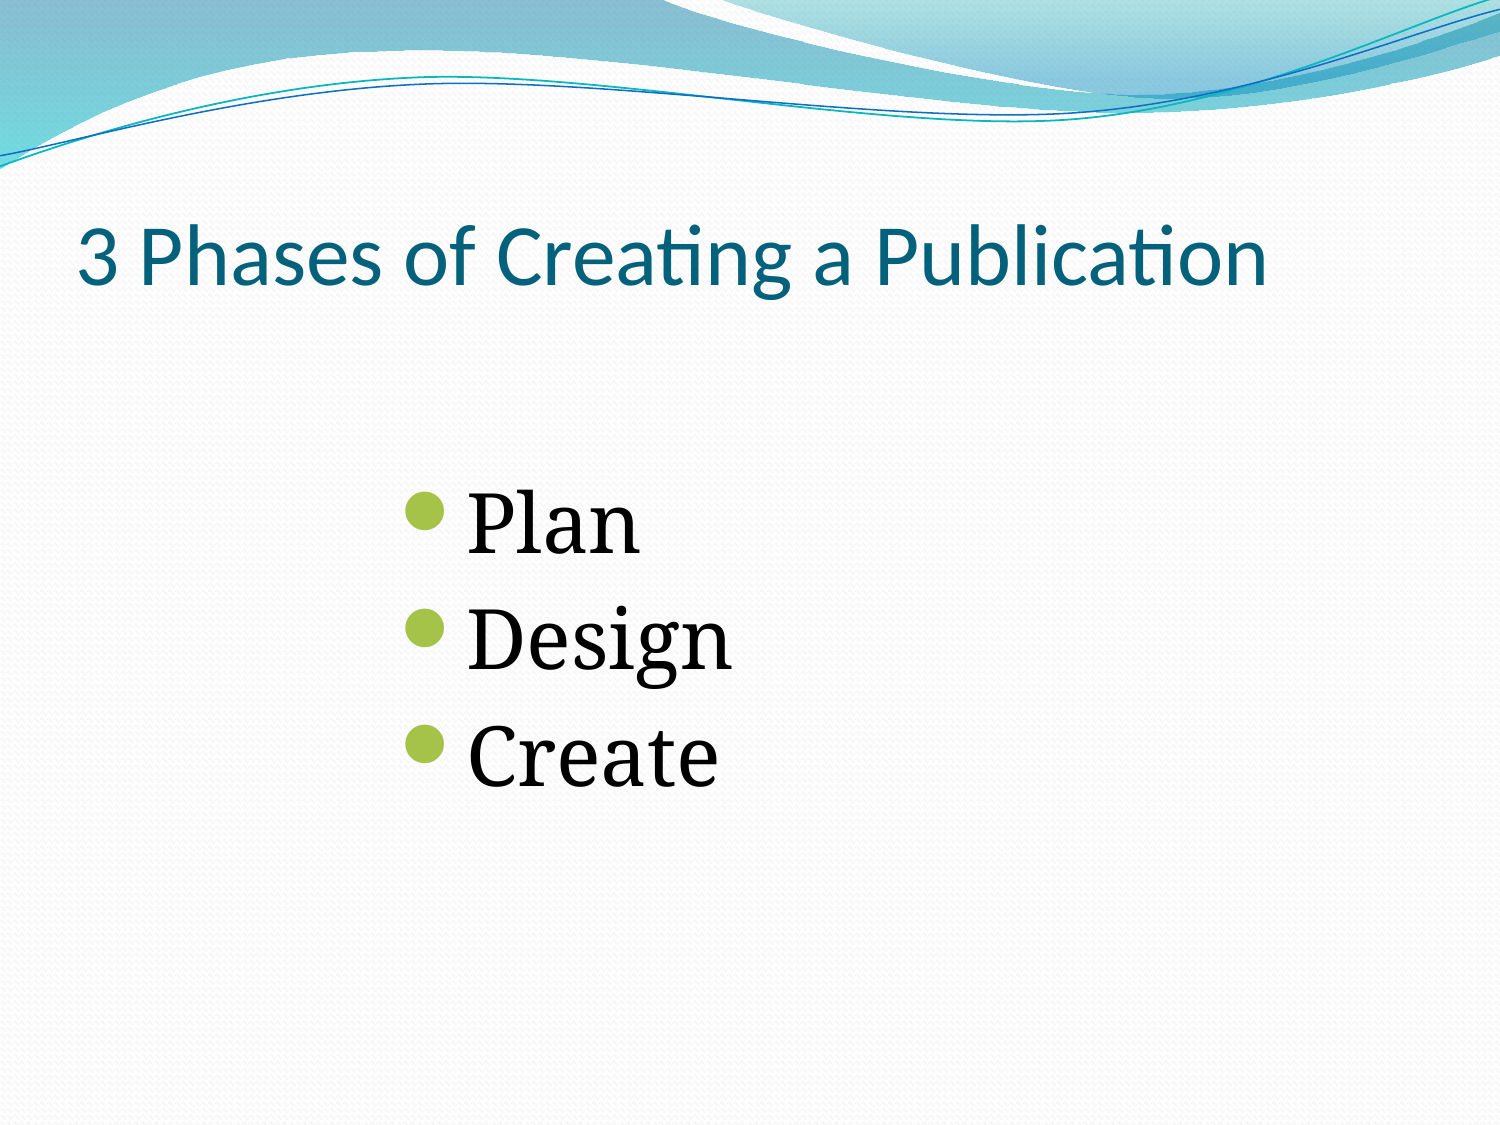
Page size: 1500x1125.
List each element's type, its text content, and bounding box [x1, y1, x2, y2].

list Plan Design Create [99, 462, 1450, 1125]
title 3 Phases of Creating a Publication [75, 115, 1425, 303]
